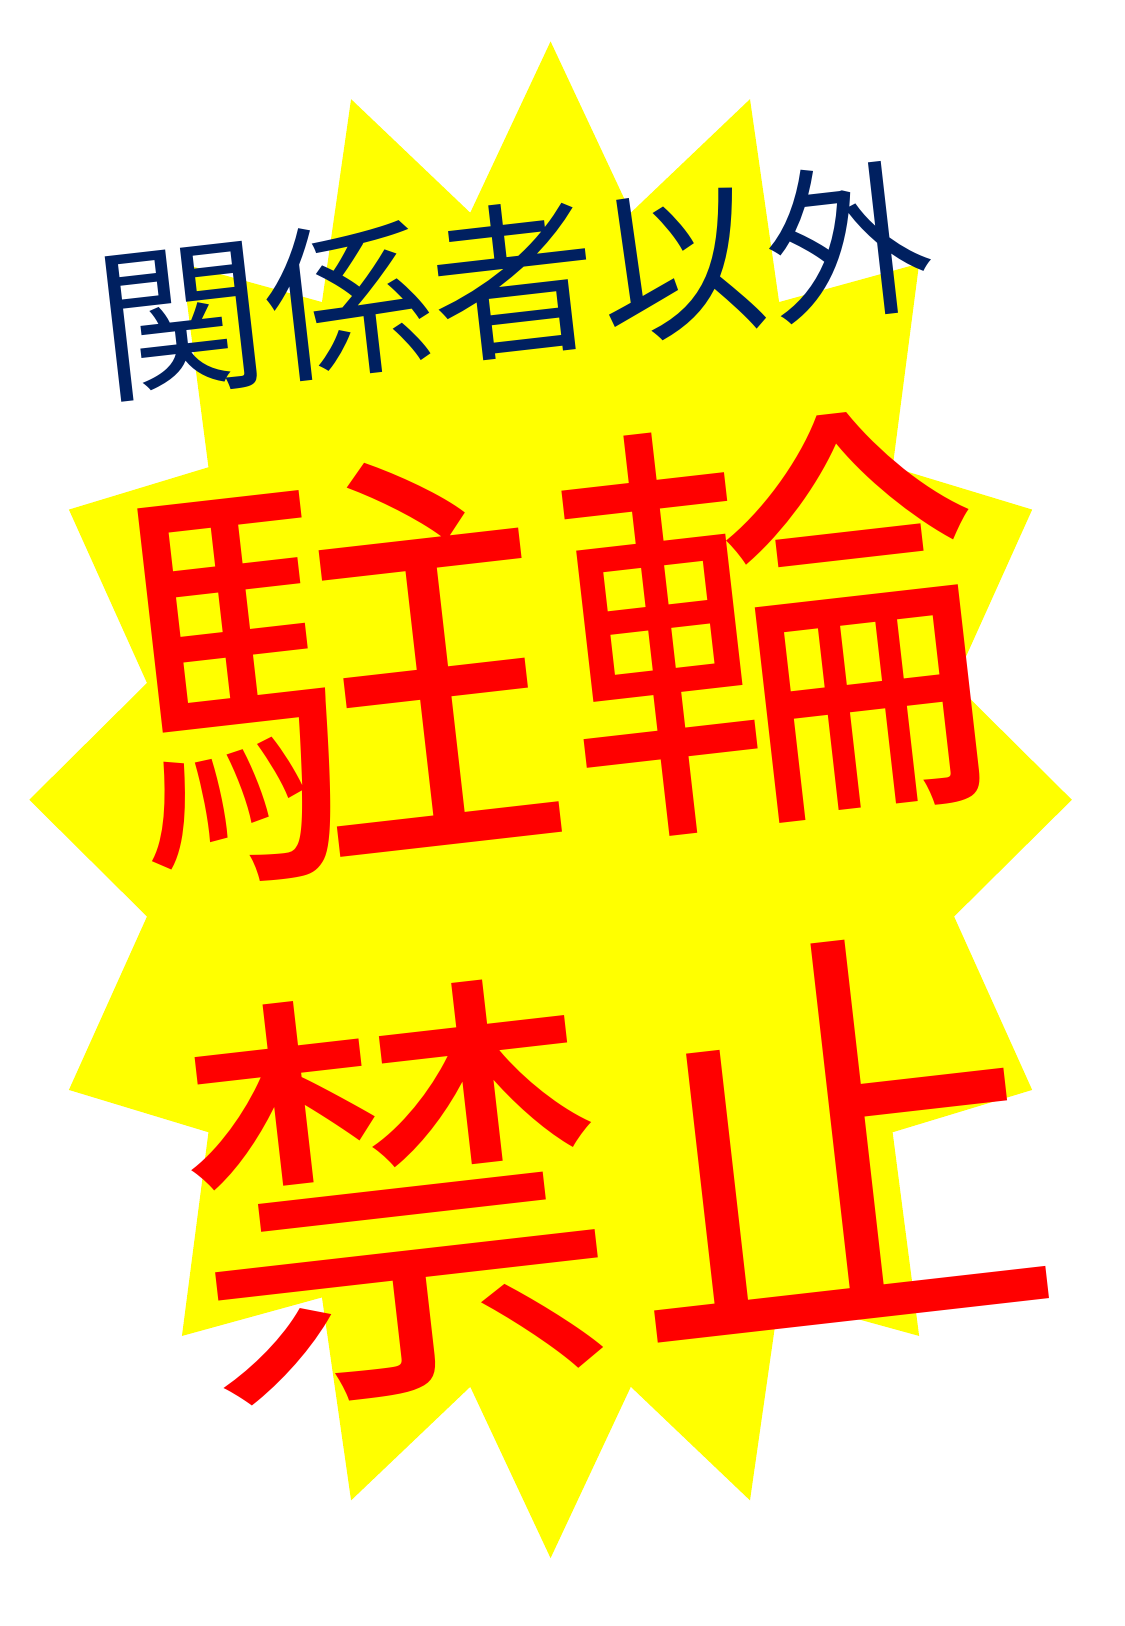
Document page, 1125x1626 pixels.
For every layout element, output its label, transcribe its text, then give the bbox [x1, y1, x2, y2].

text_box 関係者以外 駐輪 禁止 [0, 103, 1125, 1494]
text_box [343, 1455, 402, 1503]
text_box [667, 1413, 765, 1503]
text_box [336, 97, 436, 189]
text_box [696, 97, 758, 147]
text_box [494, 1431, 613, 1561]
text_box [487, 39, 608, 171]
